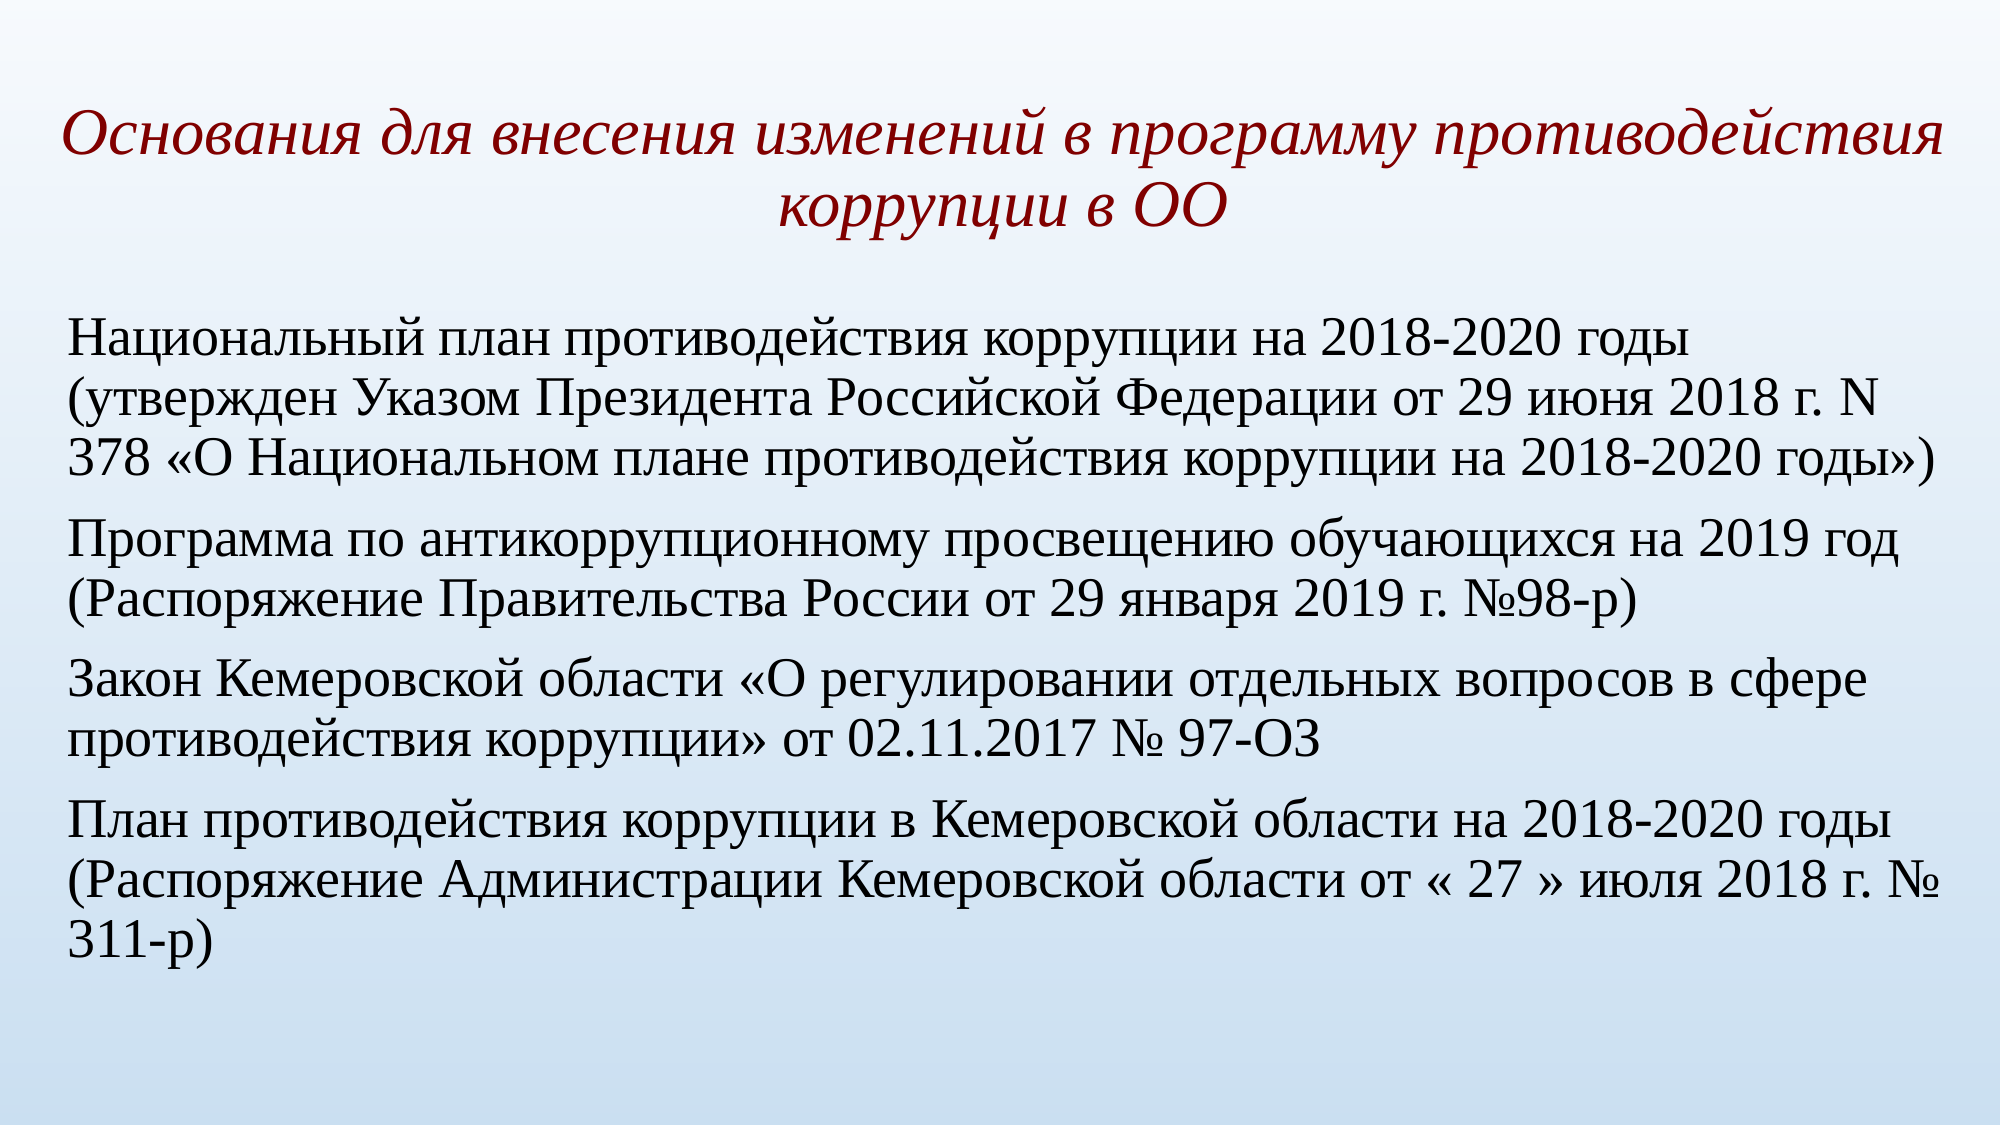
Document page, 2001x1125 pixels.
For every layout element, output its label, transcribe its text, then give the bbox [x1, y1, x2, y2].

title Основания для внесения изменений в программу противодействия коррупции в ОО [37, 59, 1970, 278]
list Национальный план противодействия коррупции на 2018-2020 годы (утвержден Указом Президента Российской Федерации от 29 июня 2018 г. N 378 «О Национальном плане противодействия коррупции на 2018-2020 годы») Программа по антикоррупционному просвещению обучающихся на 2019 год (Распоряжение Правительства России от 29 января 2019 г. №98-р) Закон Кемеровской области «О регулировании отдельных вопросов в сфере противодействия коррупции» от 02.11.2017 № 97-ОЗ План противодействия коррупции в Кемеровской области на 2018-2020 годы (Распоряжение Администрации Кемеровской области от « 27 » июля 2018 г. № 311-р) [52, 299, 1970, 1014]
